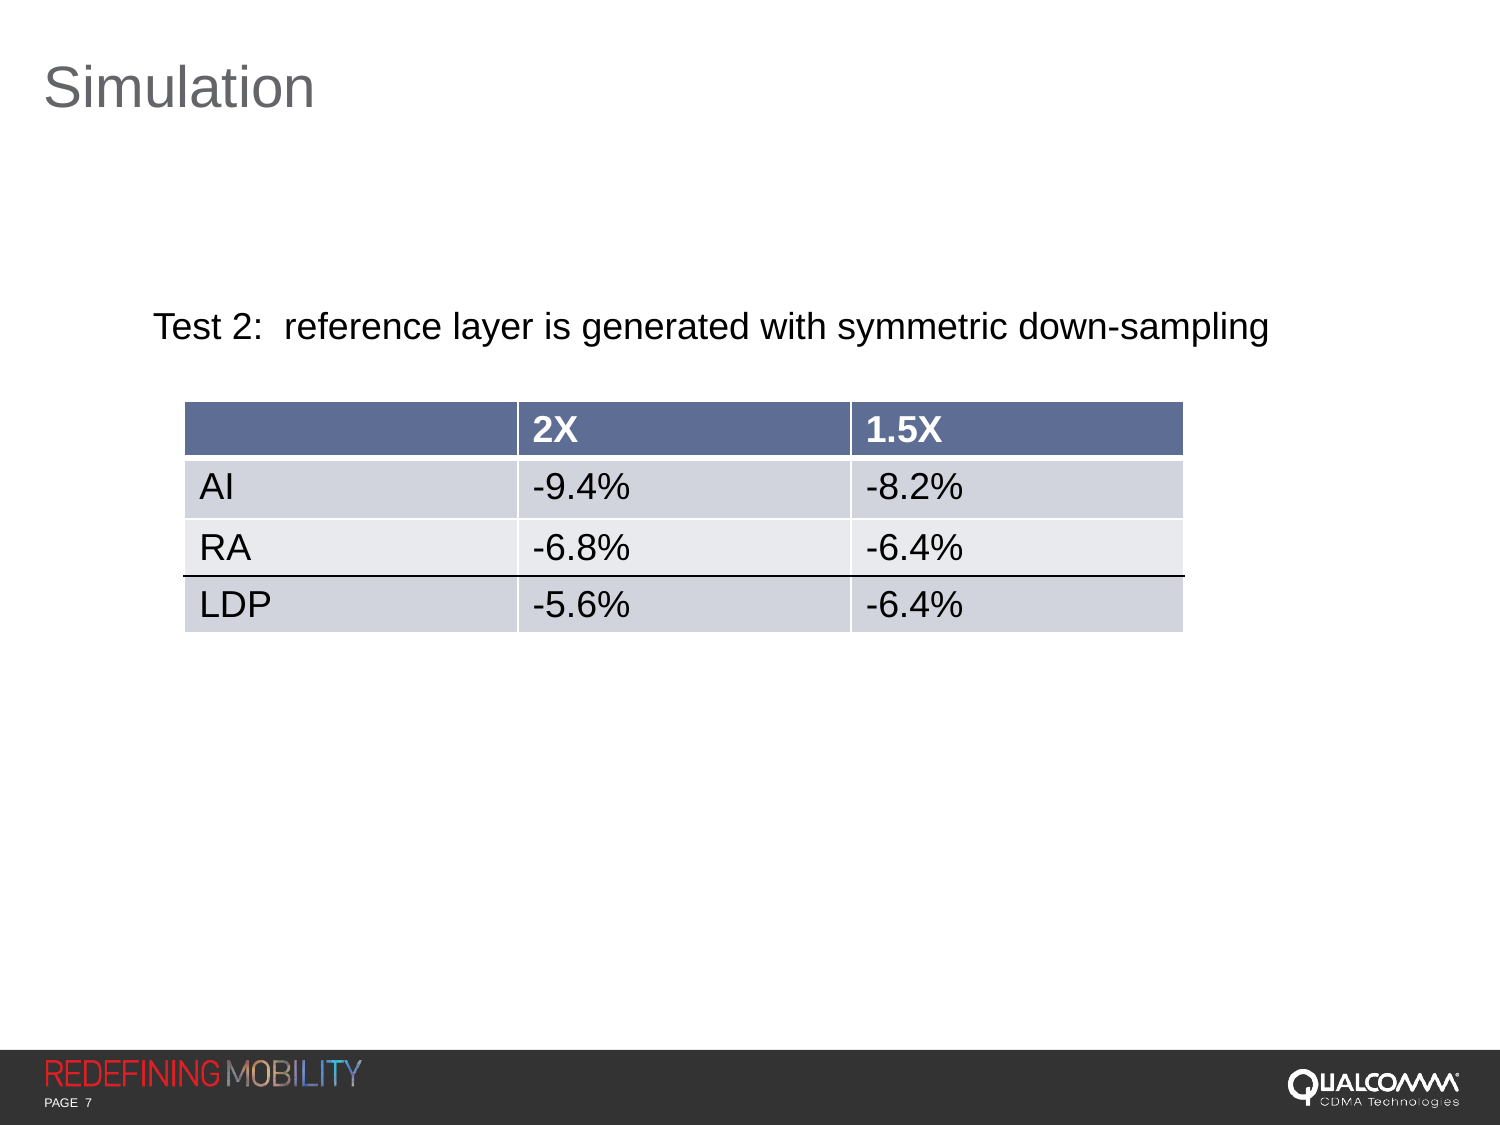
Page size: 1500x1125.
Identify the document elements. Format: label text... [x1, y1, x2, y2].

title Simulation [28, 44, 1462, 138]
table_cell LDP [185, 577, 517, 632]
table_cell -8.2% [852, 461, 1183, 518]
picture [30, 1048, 372, 1099]
table_header [185, 402, 517, 455]
table_cell -9.4% [519, 461, 850, 518]
table_cell AI [185, 461, 517, 518]
table_cell -6.4% [852, 520, 1183, 575]
table_cell -5.6% [519, 577, 850, 632]
table_header 1.5X [852, 402, 1183, 455]
picture [1278, 1058, 1478, 1114]
table_cell -6.8% [519, 520, 850, 575]
table_cell -6.4% [852, 577, 1183, 632]
text_box Test 2: reference layer is generated with symmetric down-sampling [138, 294, 1286, 400]
table_header 2X [519, 402, 850, 455]
table_cell RA [185, 520, 517, 575]
